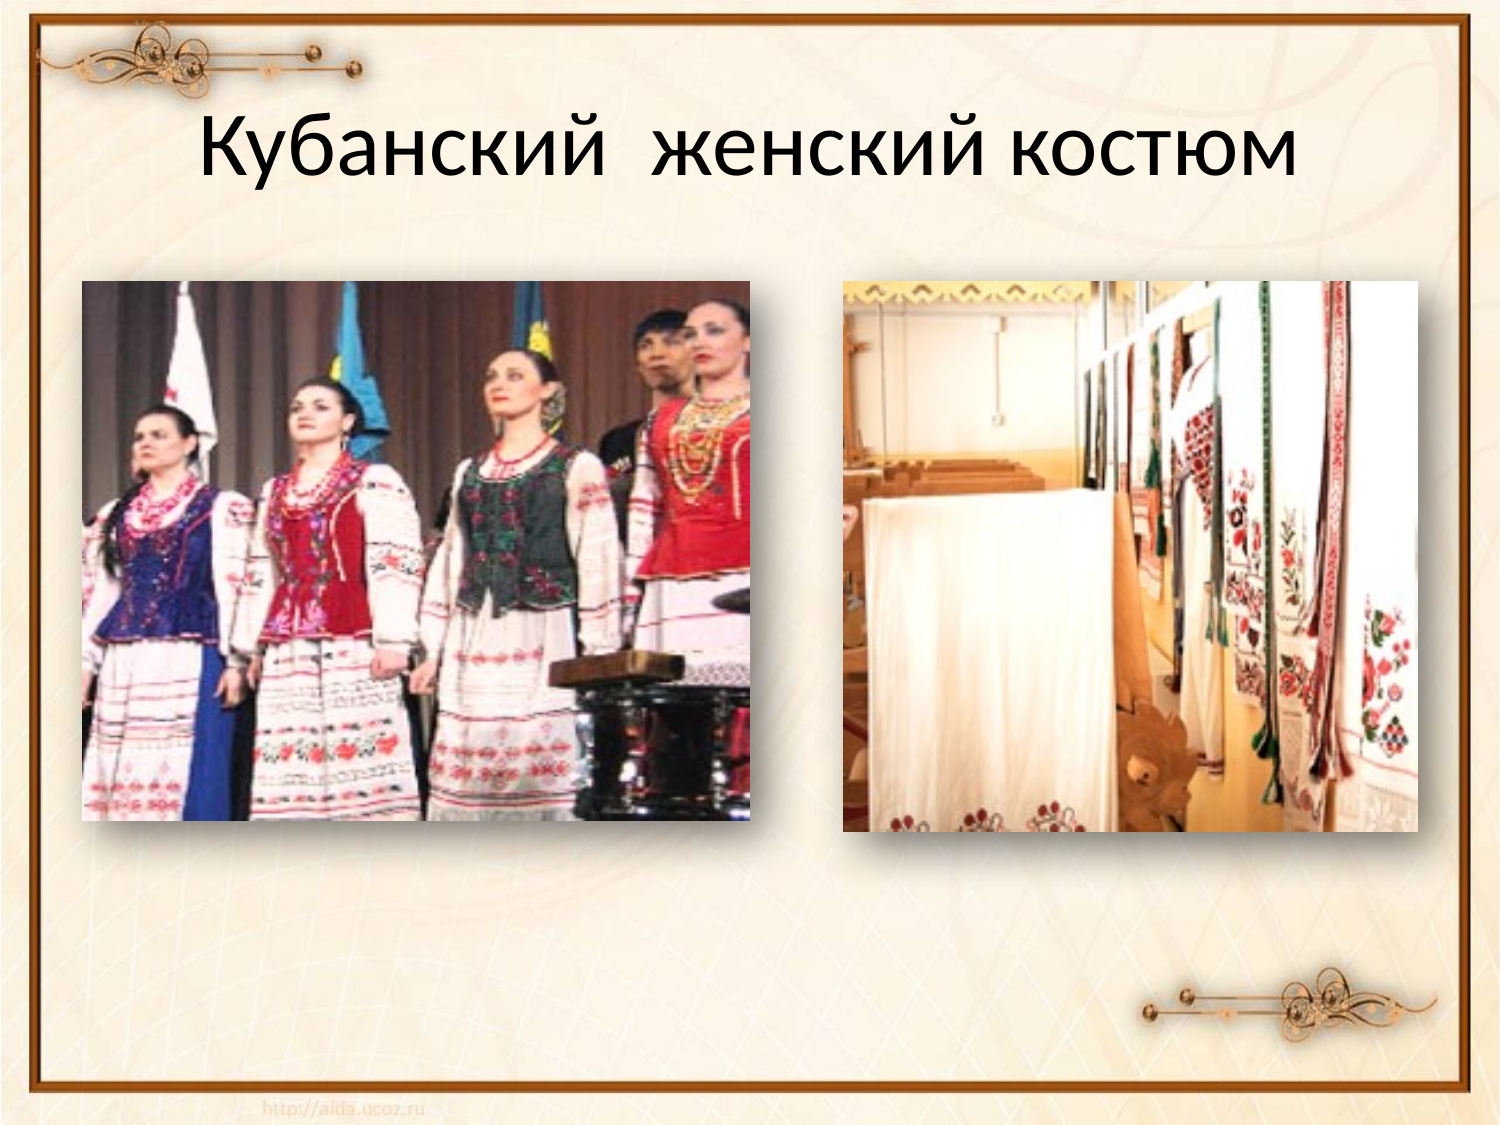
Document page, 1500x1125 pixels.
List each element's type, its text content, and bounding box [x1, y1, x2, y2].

title Кубанский женский костюм [75, 45, 1425, 233]
picture [0, 0, 1500, 1125]
